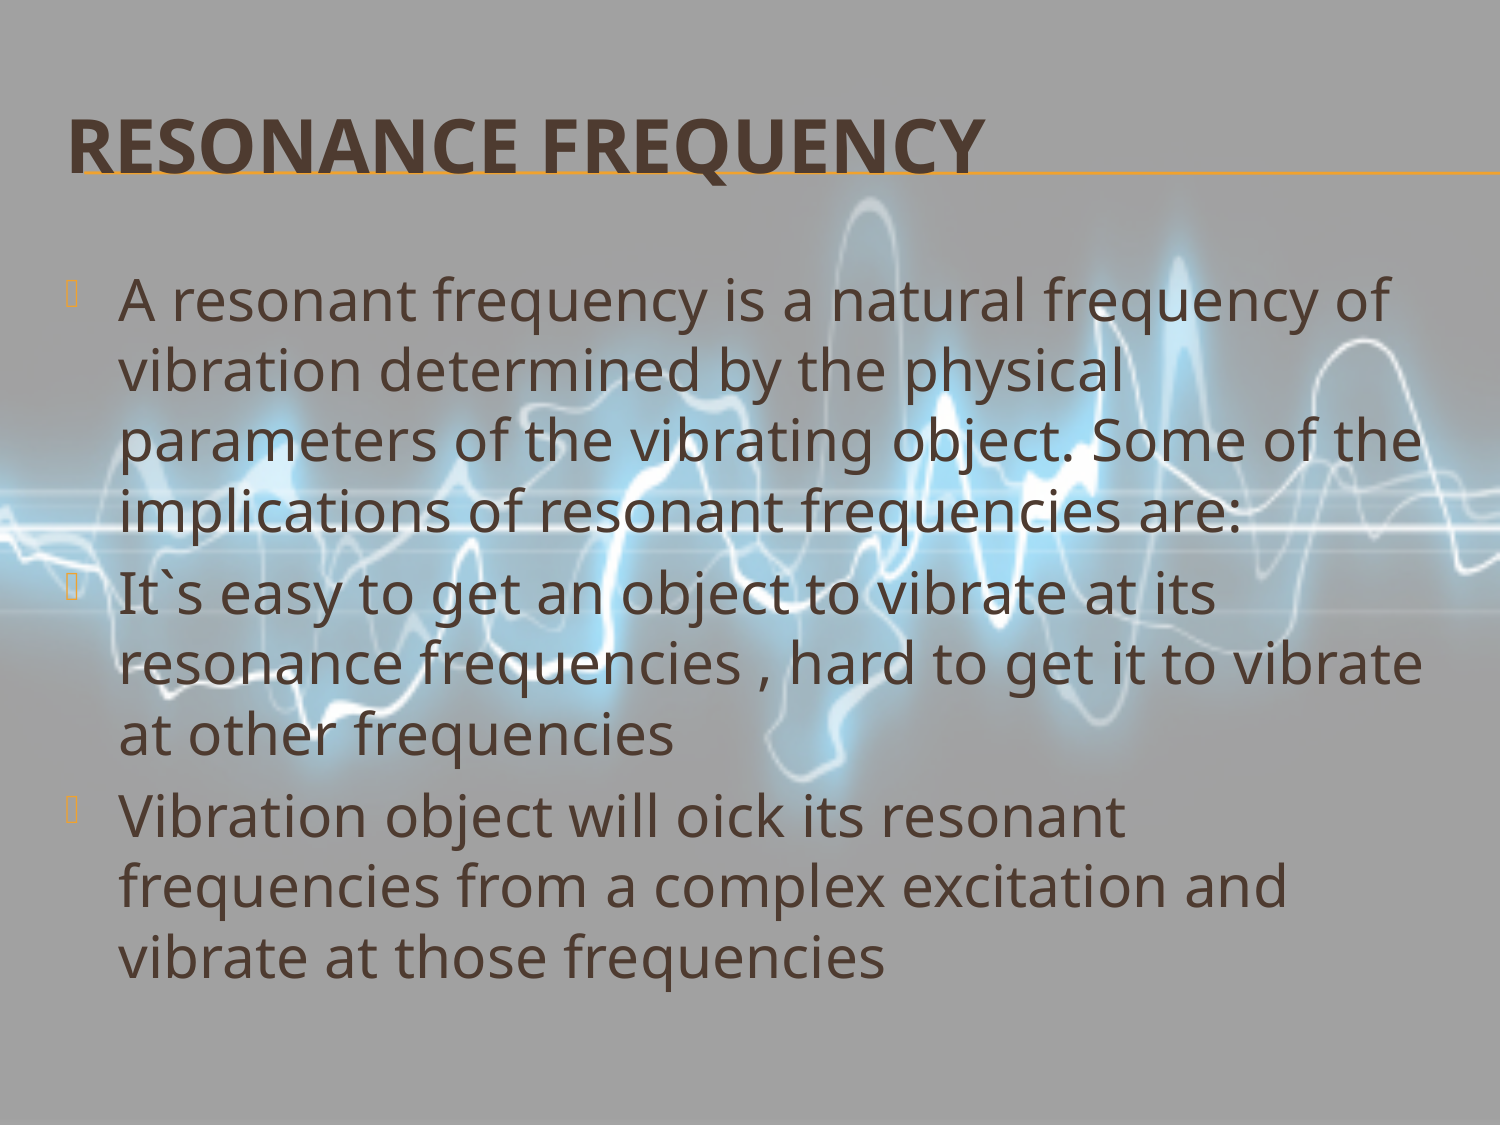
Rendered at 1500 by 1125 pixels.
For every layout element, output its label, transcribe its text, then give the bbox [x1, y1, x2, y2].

title Resonance frequency [50, 75, 1475, 213]
list A resonant frequency is a natural frequency of vibration determined by the physical parameters of the vibrating object. Some of the implications of resonant frequencies are: It`s easy to get an object to vibrate at its resonance frequencies , hard to get it to vibrate at other frequencies Vibration object will oick its resonant frequencies from a complex excitation and vibrate at those frequencies [49, 254, 1476, 998]
